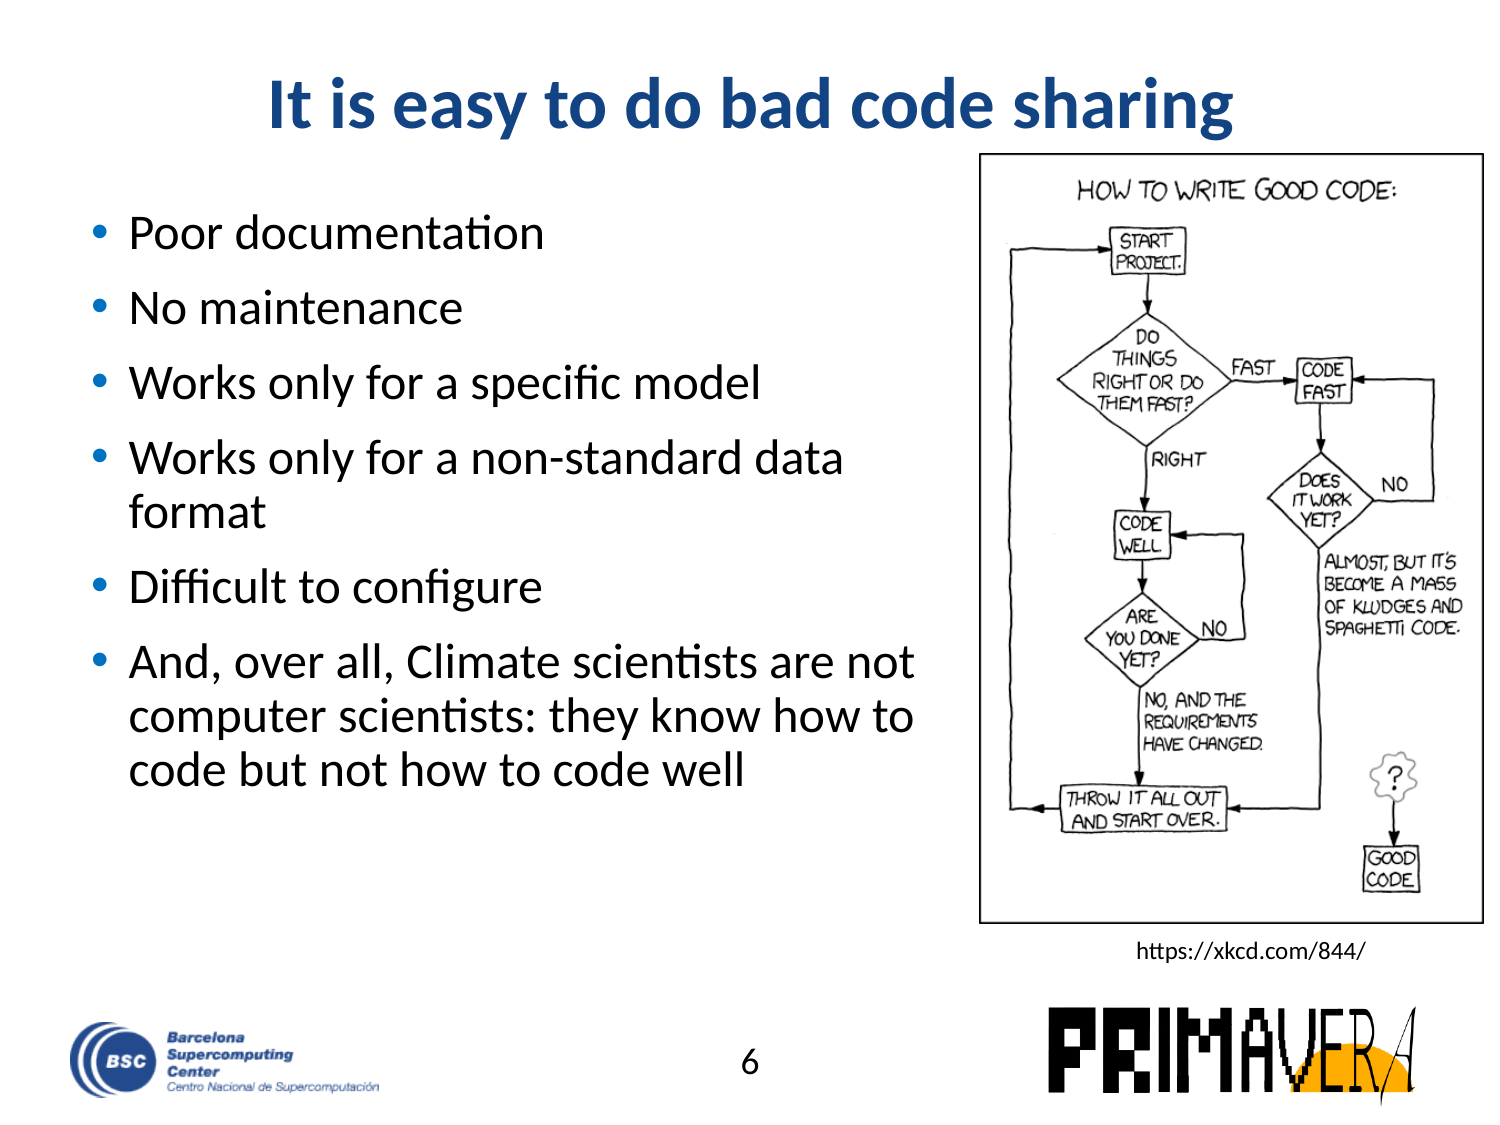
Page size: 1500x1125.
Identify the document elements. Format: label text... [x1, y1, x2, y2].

picture [979, 153, 1484, 924]
text_box https://xkcd.com/844/ [1121, 927, 1382, 973]
picture [70, 1022, 379, 1098]
list Poor documentation No maintenance Works only for a specific model Works only for a non-standard data format Difficult to configure And, over all, Climate scientists are not computer scientists: they know how to code but not how to code well [76, 199, 988, 997]
picture [1034, 991, 1430, 1106]
title It is easy to do bad code sharing [76, 35, 1427, 174]
